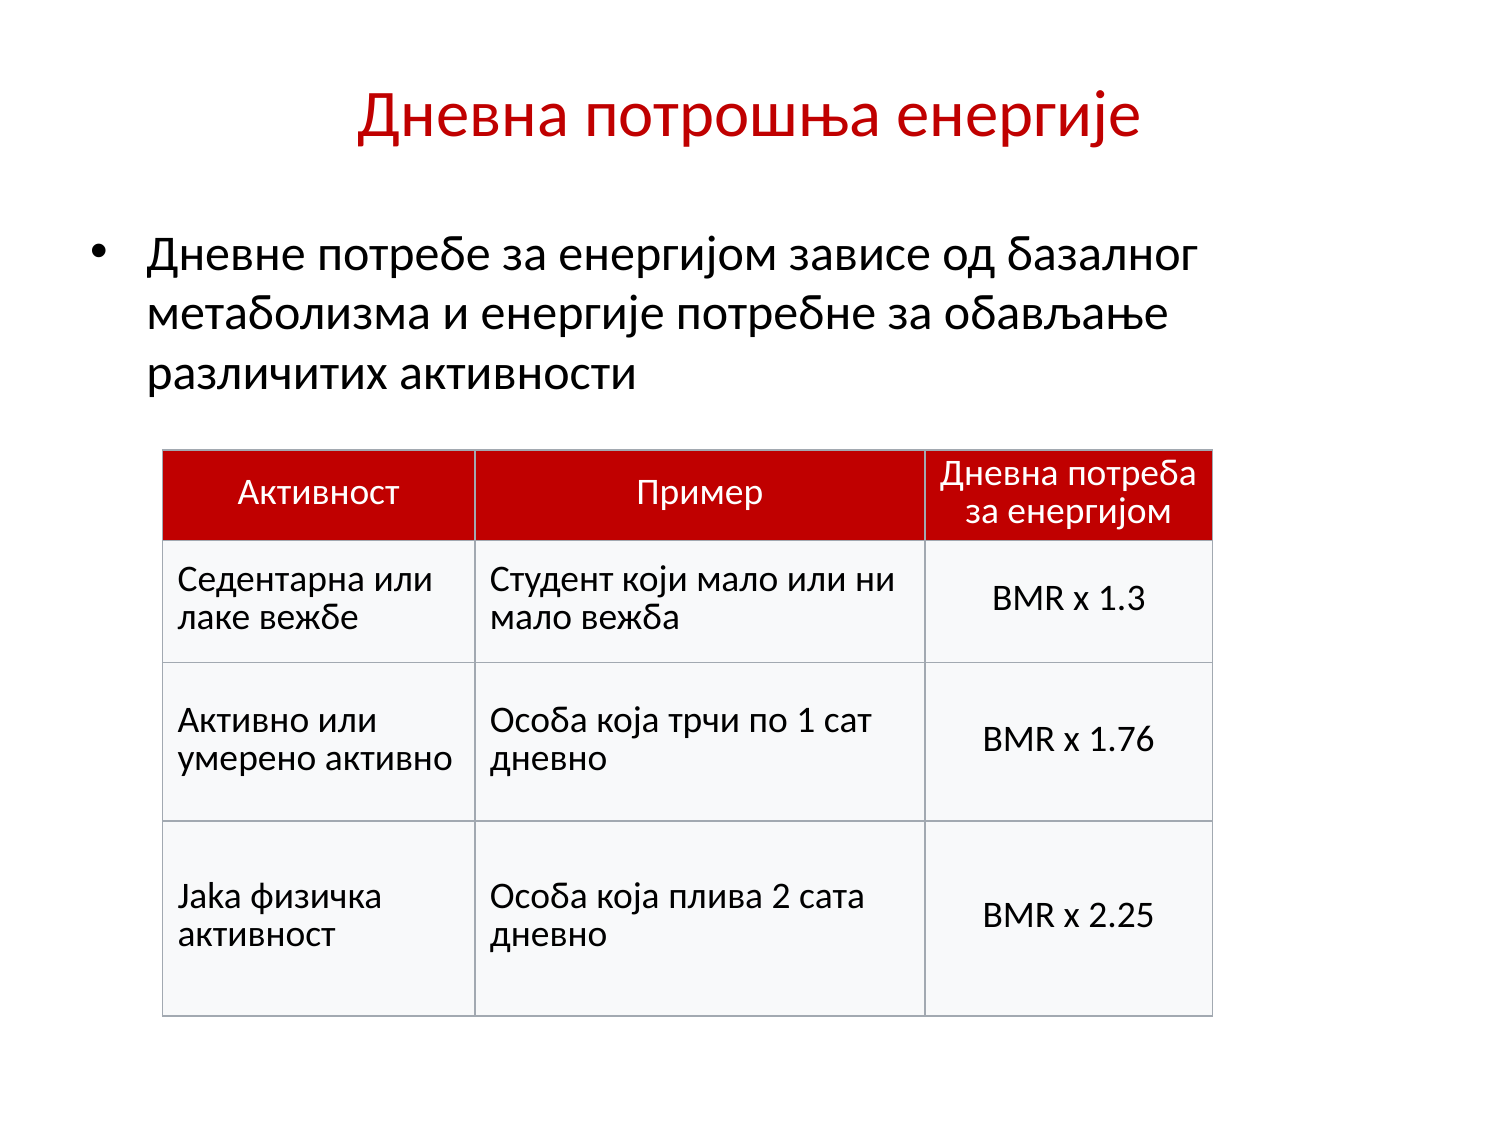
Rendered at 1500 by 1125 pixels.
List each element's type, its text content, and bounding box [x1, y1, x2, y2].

table_header Дневна потреба за енергијом [926, 451, 1212, 540]
table_cell Особа која трчи по 1 сат дневно [476, 663, 924, 820]
table_cell Jaka физичка активност [163, 822, 474, 1015]
table_cell Активно или умерено активно [163, 663, 474, 820]
table_cell Седентарна или лаке вежбе [163, 541, 474, 662]
table_header Активност [163, 451, 474, 540]
table_cell BMR x 2.25 [926, 822, 1212, 1015]
title Дневна потрошња енергије [75, 45, 1425, 175]
table_cell BMR x 1.76 [926, 663, 1212, 820]
table_cell BMR x 1.3 [926, 541, 1212, 662]
list Дневне потребе за енергијом зависе од базалног метаболизма и енергије потребне за обављање различитих активности [75, 212, 1425, 1005]
table_cell Студент који мало или ни мало вежба [476, 541, 924, 662]
table_cell Особа која плива 2 сата дневно [476, 822, 924, 1015]
table_header Пример [476, 451, 924, 540]
